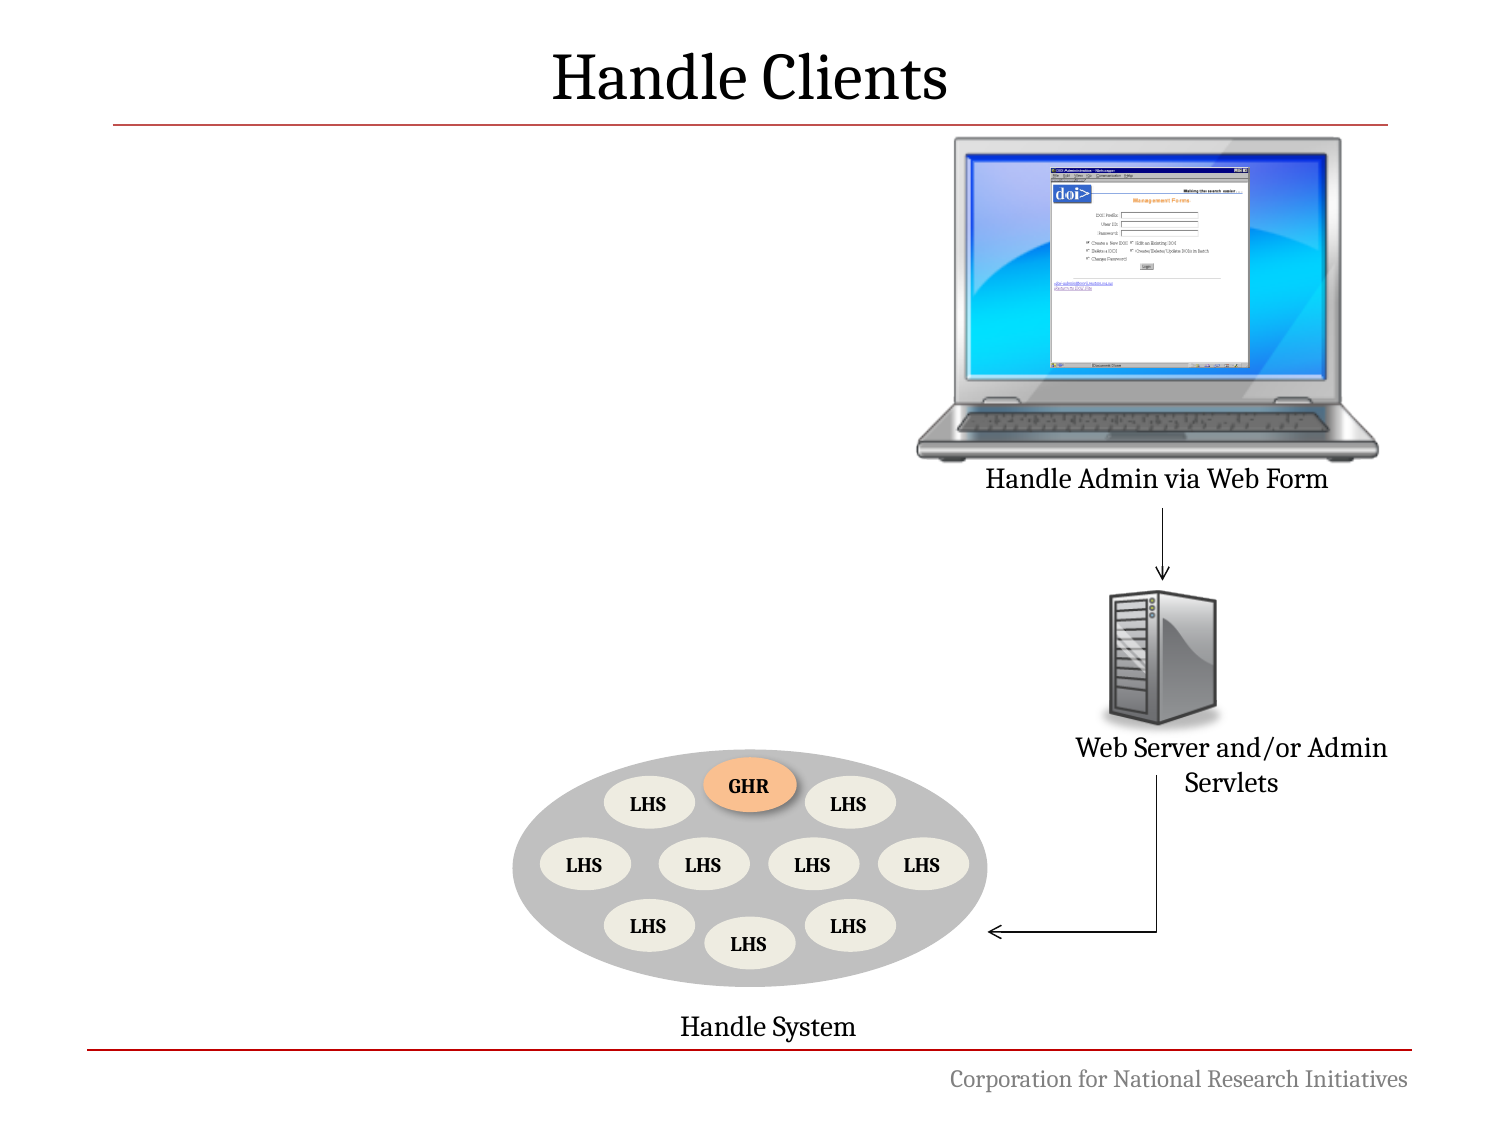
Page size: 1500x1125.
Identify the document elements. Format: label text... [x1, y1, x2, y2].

picture [1087, 587, 1239, 739]
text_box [512, 749, 988, 988]
text_box Handle System [665, 999, 872, 1050]
text_box Handle Clients [74, 24, 1425, 150]
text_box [993, 768, 1151, 939]
picture [899, 49, 1388, 538]
text_box Web Server and/or Admin Servlets [1060, 721, 1404, 806]
